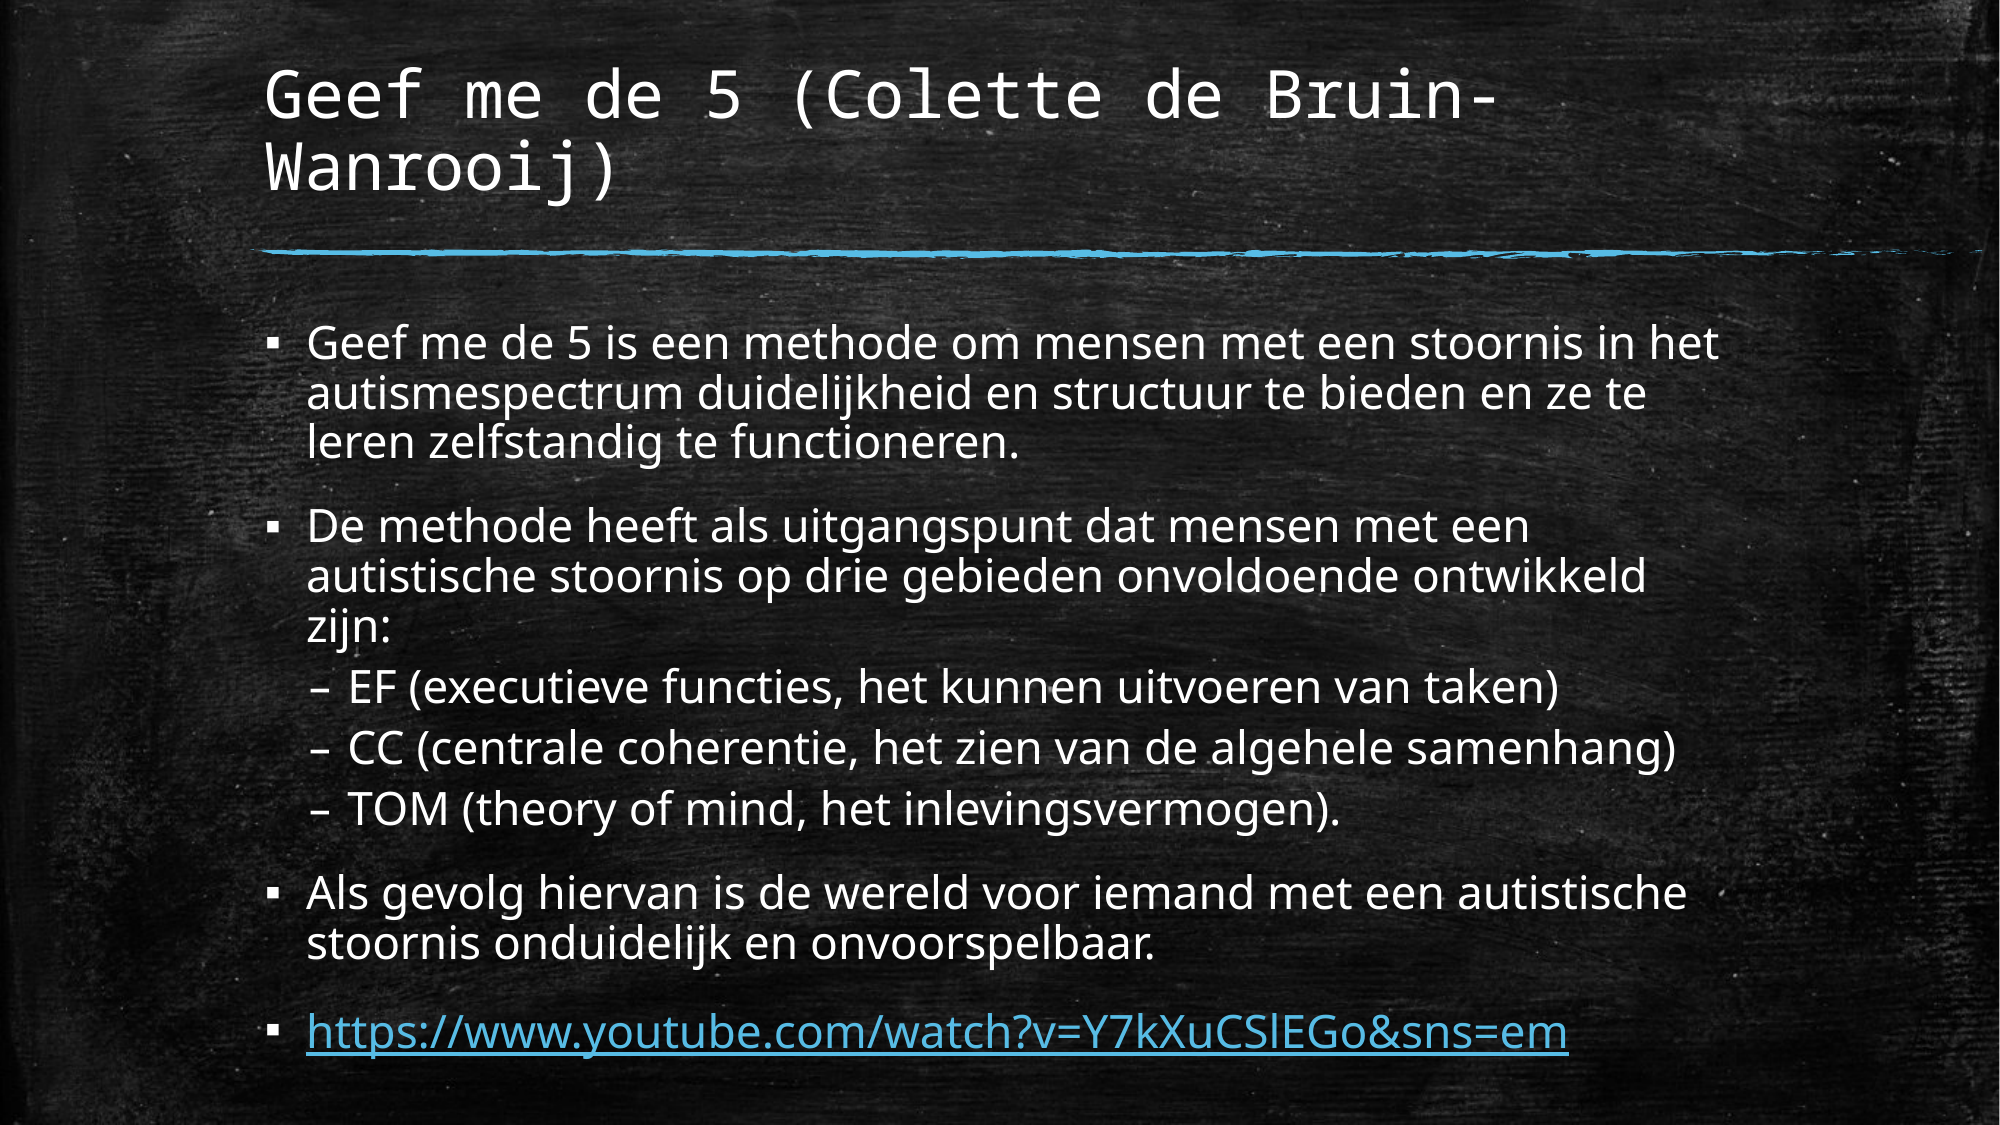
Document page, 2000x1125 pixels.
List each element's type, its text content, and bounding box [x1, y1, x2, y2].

list Geef me de 5 is een methode om mensen met een stoornis in het autismespectrum duidelijkheid en structuur te bieden en ze te leren zelfstandig te functioneren. De methode heeft als uitgangspunt dat mensen met een autistische stoornis op drie gebieden onvoldoende ontwikkeld zijn: EF (executieve functies, het kunnen uitvoeren van taken) CC (centrale coherentie, het zien van de algehele samenhang) TOM (theory of mind, het inlevingsvermogen). Als gevolg hiervan is de wereld voor iemand met een autistische stoornis onduidelijk en onvoorspelbaar. https://www.youtube.com/watch?v=Y7kXuCSlEGo&sns=em [249, 312, 1750, 1071]
title Geef me de 5 (Colette de Bruin-Wanrooij) [249, 45, 1750, 213]
